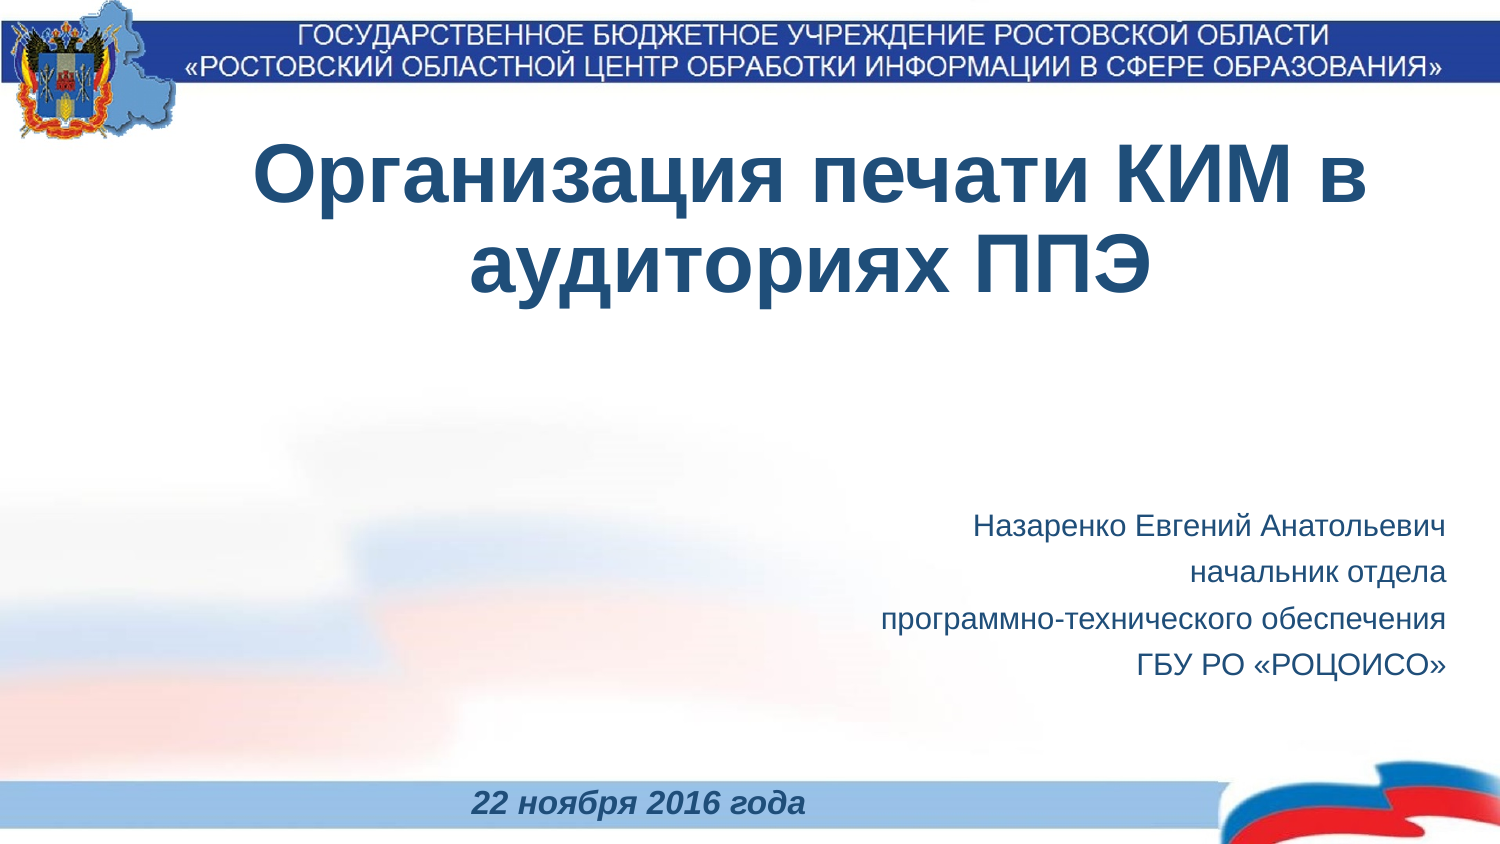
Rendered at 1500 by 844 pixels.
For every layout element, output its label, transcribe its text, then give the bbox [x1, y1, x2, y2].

title Организация печати КИМ в аудиториях ППЭ [164, 117, 1458, 316]
list Назаренко Евгений Анатольевич начальник отдела программно-технического обеспечения ГБУ РО «РОЦОИСО» [785, 503, 1458, 689]
picture [0, 0, 1500, 844]
text_box 22 ноября 2016 года [456, 773, 869, 829]
